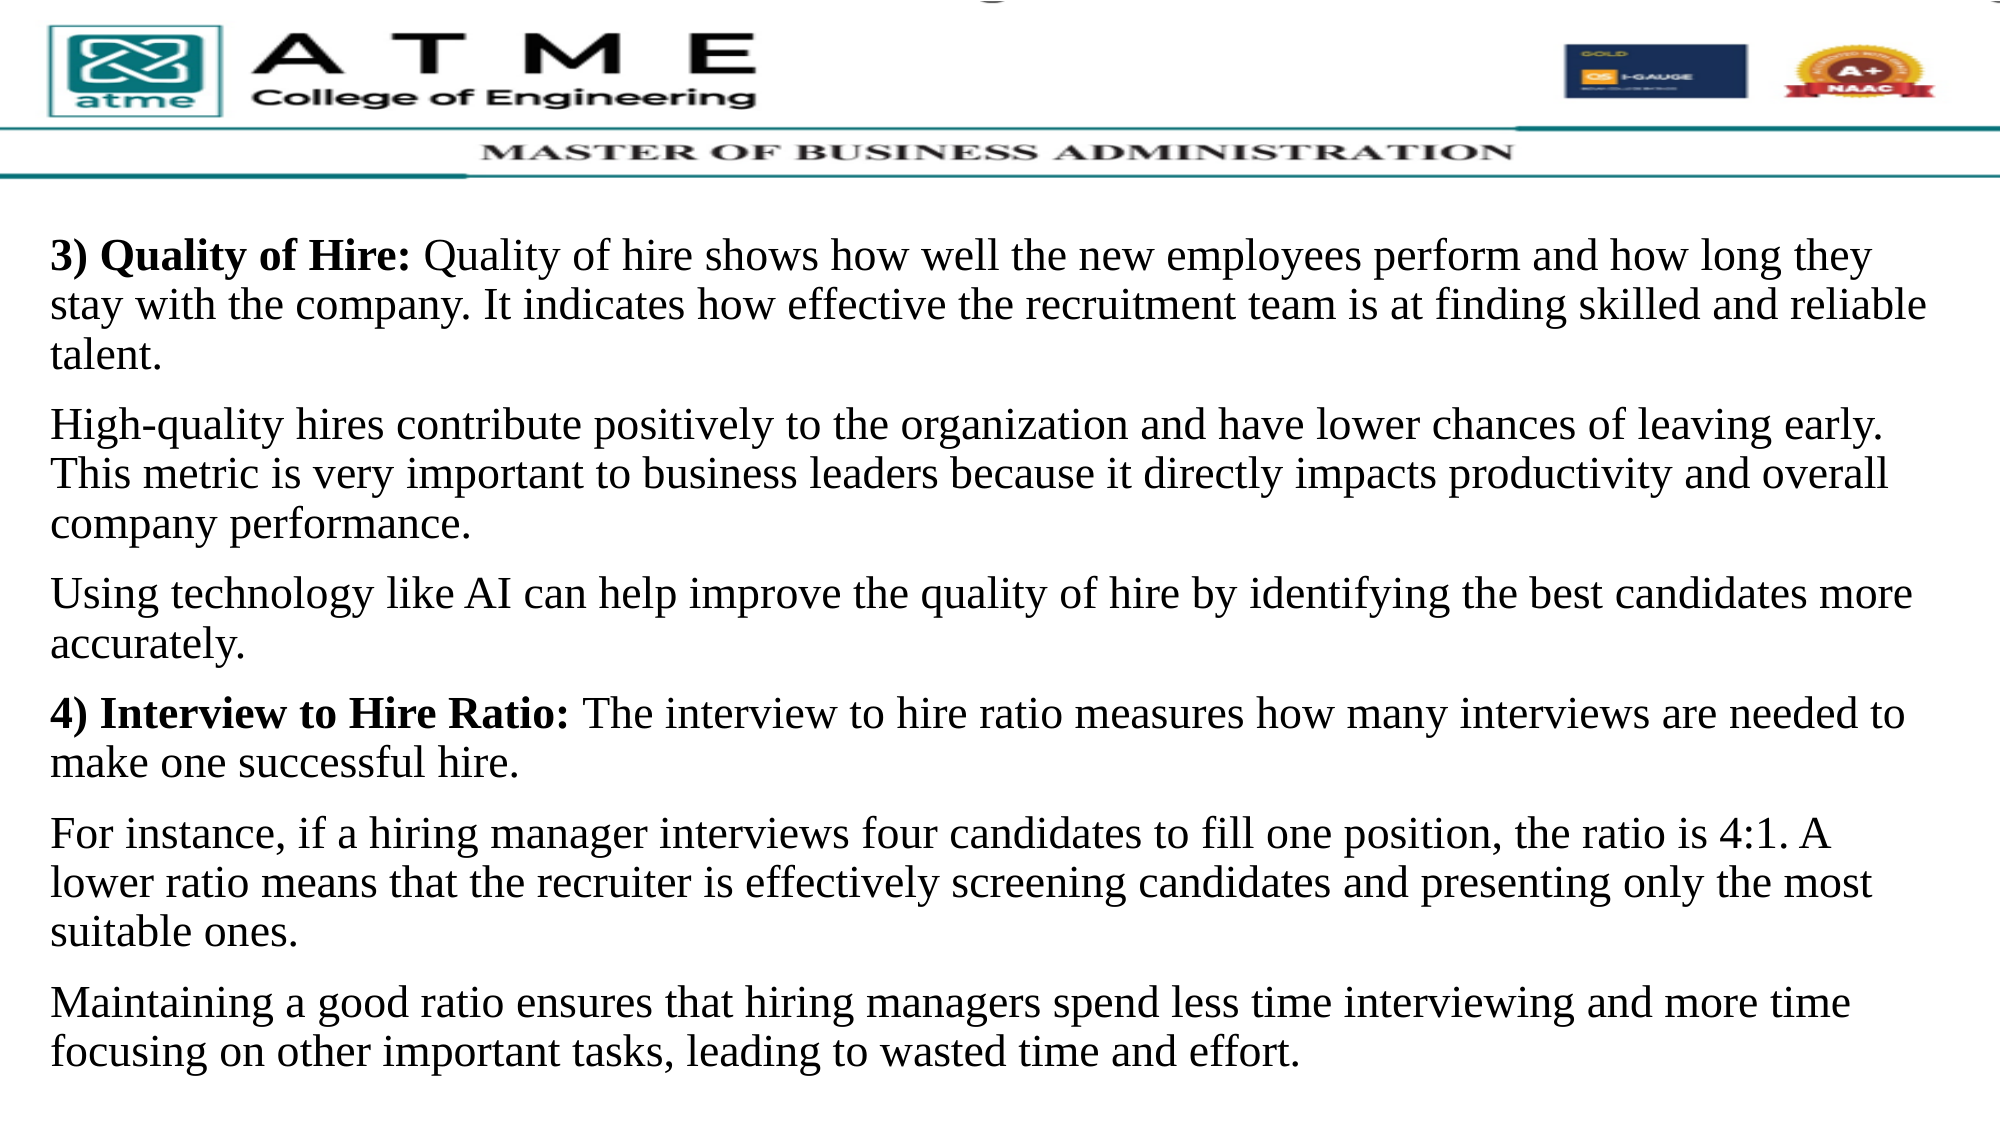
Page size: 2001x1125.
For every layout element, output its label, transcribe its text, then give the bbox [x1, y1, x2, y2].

picture [0, 1, 2000, 180]
list 3) Quality of Hire: Quality of hire shows how well the new employees perform and how long they stay with the company. It indicates how effective the recruitment team is at finding skilled and reliable talent. High-quality hires contribute positively to the organization and have lower chances of leaving early. This metric is very important to business leaders because it directly impacts productivity and overall company performance. Using technology like AI can help improve the quality of hire by identifying the best candidates more accurately. 4) Interview to Hire Ratio: The interview to hire ratio measures how many interviews are needed to make one successful hire. For instance, if a hiring manager interviews four candidates to fill one position, the ratio is 4:1. A lower ratio means that the recruiter is effectively screening candidates and presenting only the most suitable ones. Maintaining a good ratio ensures that hiring managers spend less time interviewing and more time focusing on other important tasks, leading to wasted time and effort. [35, 223, 1960, 1108]
